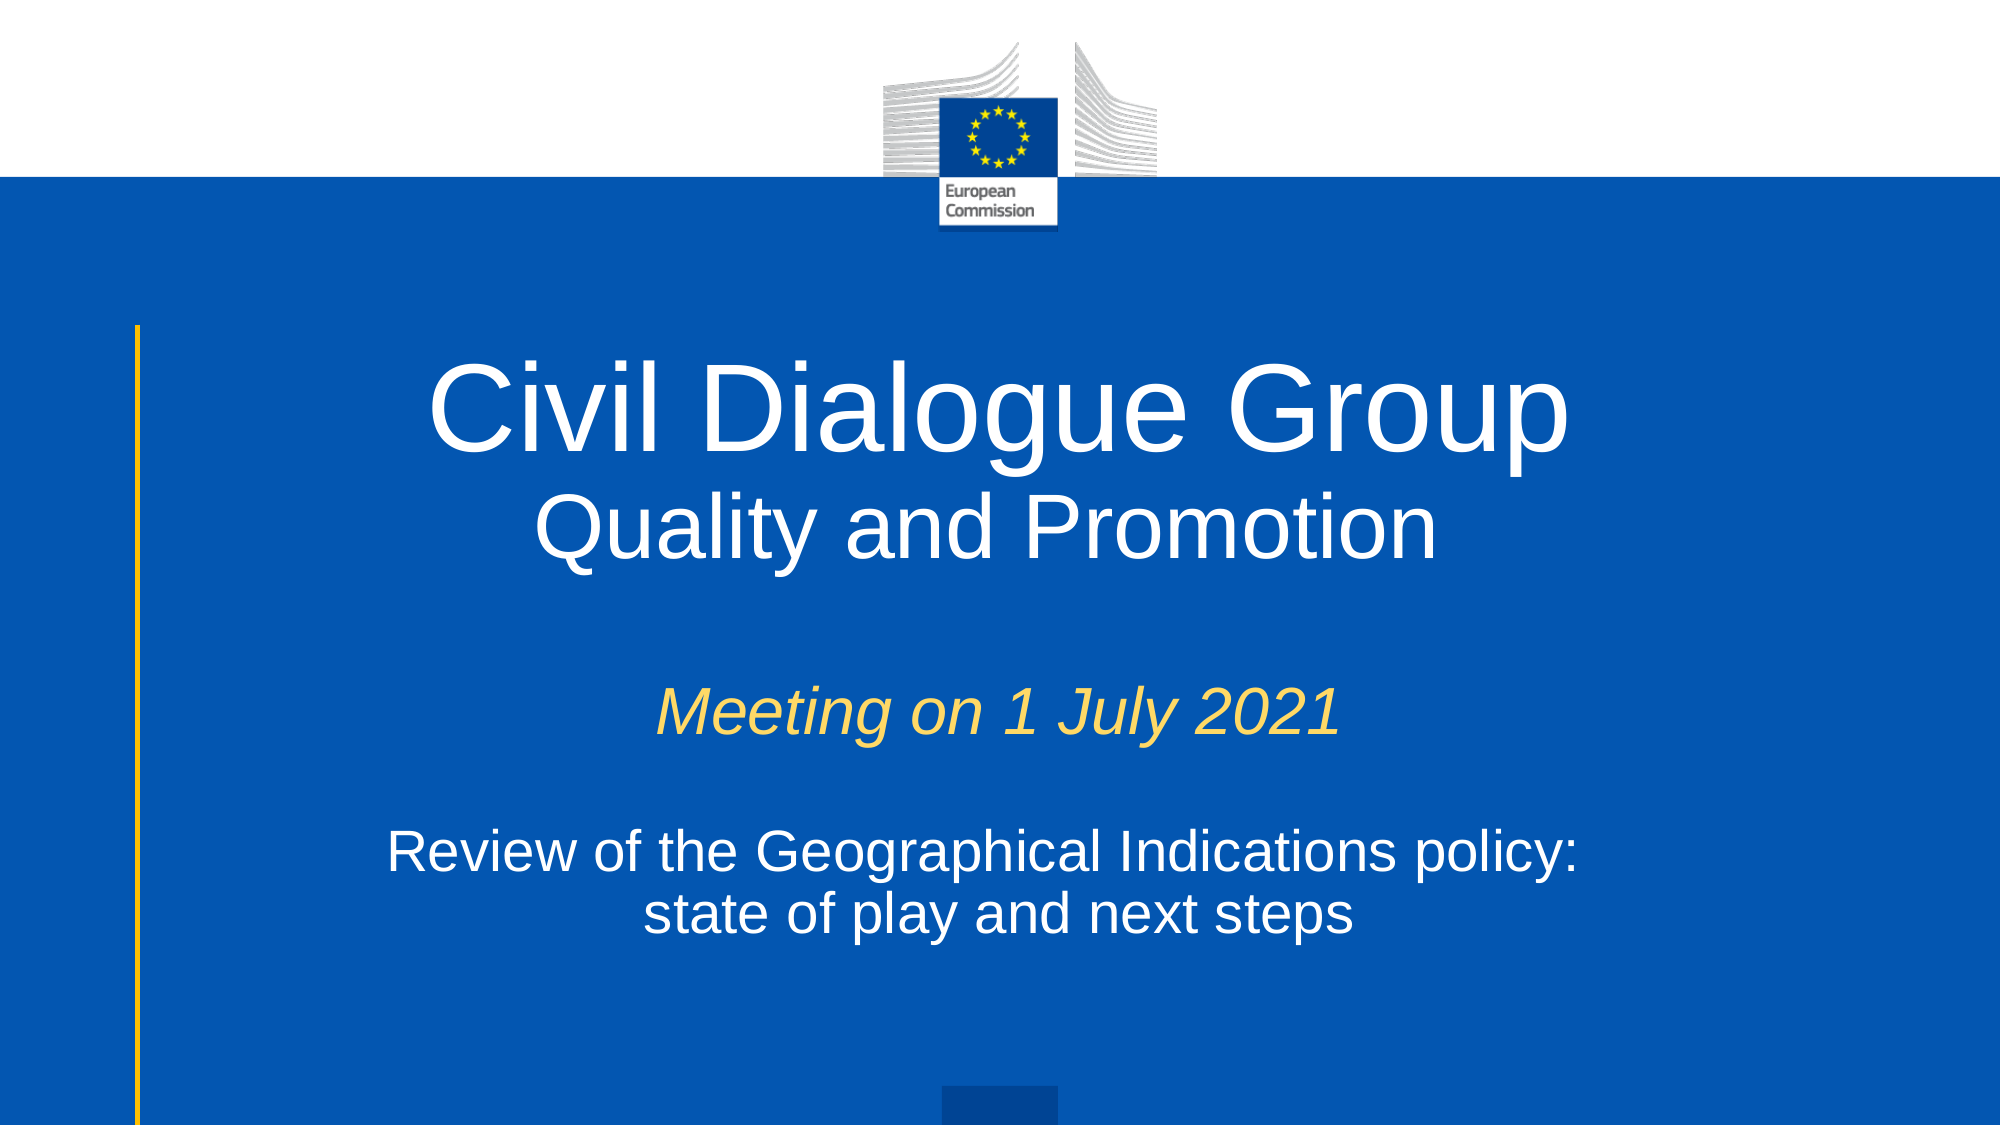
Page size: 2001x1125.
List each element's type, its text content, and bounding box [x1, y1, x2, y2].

title Civil Dialogue Group Quality and Promotion Meeting on 1 July 2021 Review of the Geographical Indications policy: state of play and next steps [174, 336, 1826, 652]
picture [883, 42, 1157, 232]
